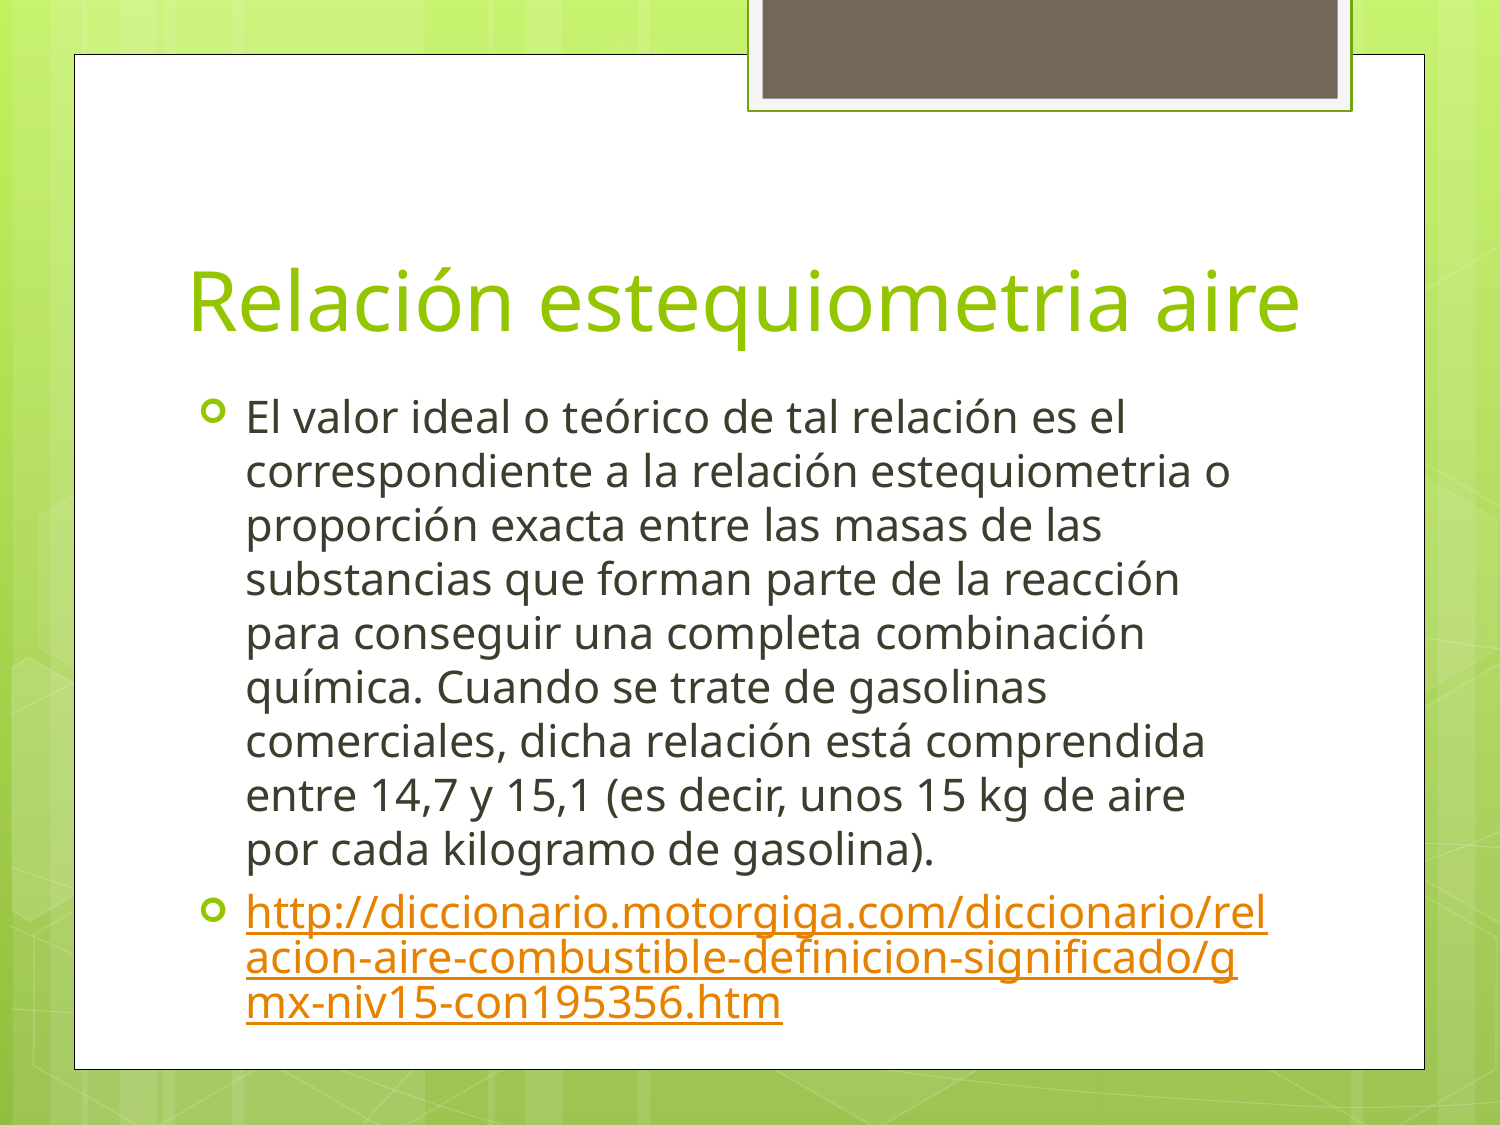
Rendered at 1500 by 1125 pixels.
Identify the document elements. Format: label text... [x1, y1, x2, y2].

list El valor ideal o teórico de tal relación es el correspondiente a la relación estequiometria o proporción exacta entre las masas de las substancias que forman parte de la reacción para conseguir una completa combinación química. Cuando se trate de gasolinas comerciales, dicha relación está comprendida entre 14,7 y 15,1 (es decir, unos 15 kg de aire por cada kilogramo de gasolina). http://diccionario.motorgiga.com/diccionario/relacion-aire-combustible-definicion-significado/gmx-niv15-con195356.htm [171, 381, 1283, 957]
title Relación estequiometria aire [171, 168, 1324, 357]
